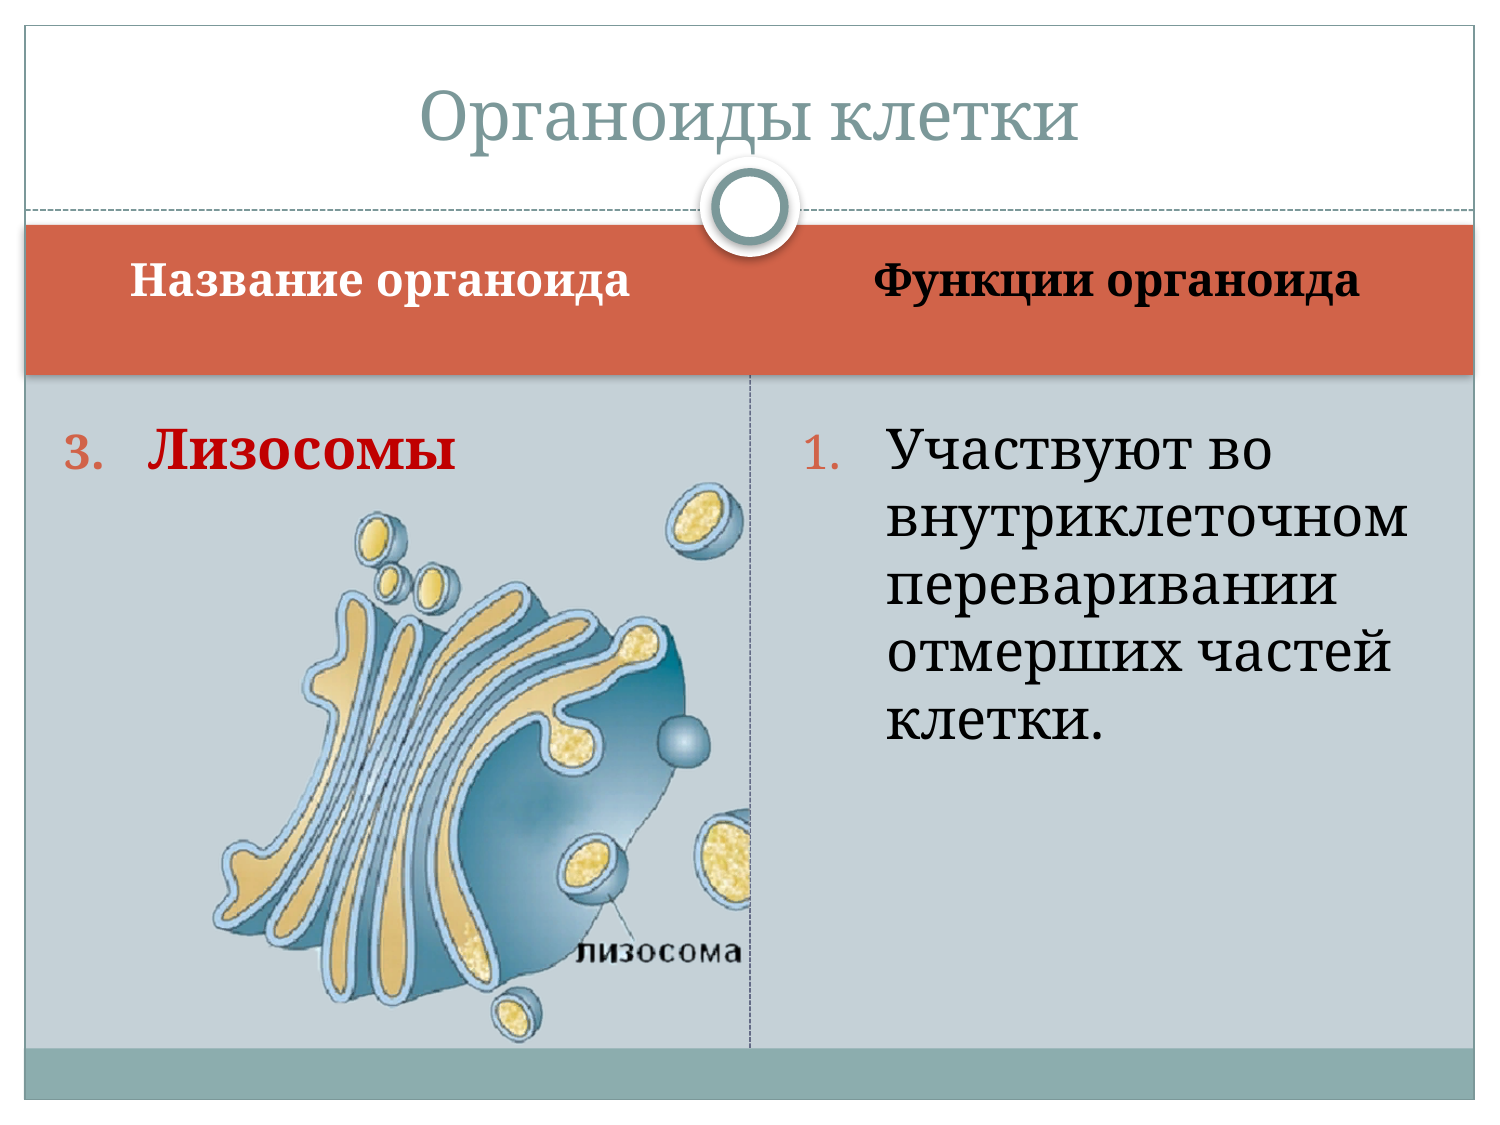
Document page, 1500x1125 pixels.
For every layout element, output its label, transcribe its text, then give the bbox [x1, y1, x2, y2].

picture [210, 480, 751, 1045]
title Органоиды клетки [49, 37, 1450, 162]
list Участвуют во внутриклеточном переваривании отмерших частей клетки. [787, 405, 1450, 1033]
list Функции органоида [785, 249, 1450, 371]
list Лизосомы [49, 405, 713, 1032]
list Название органоида [48, 249, 714, 371]
